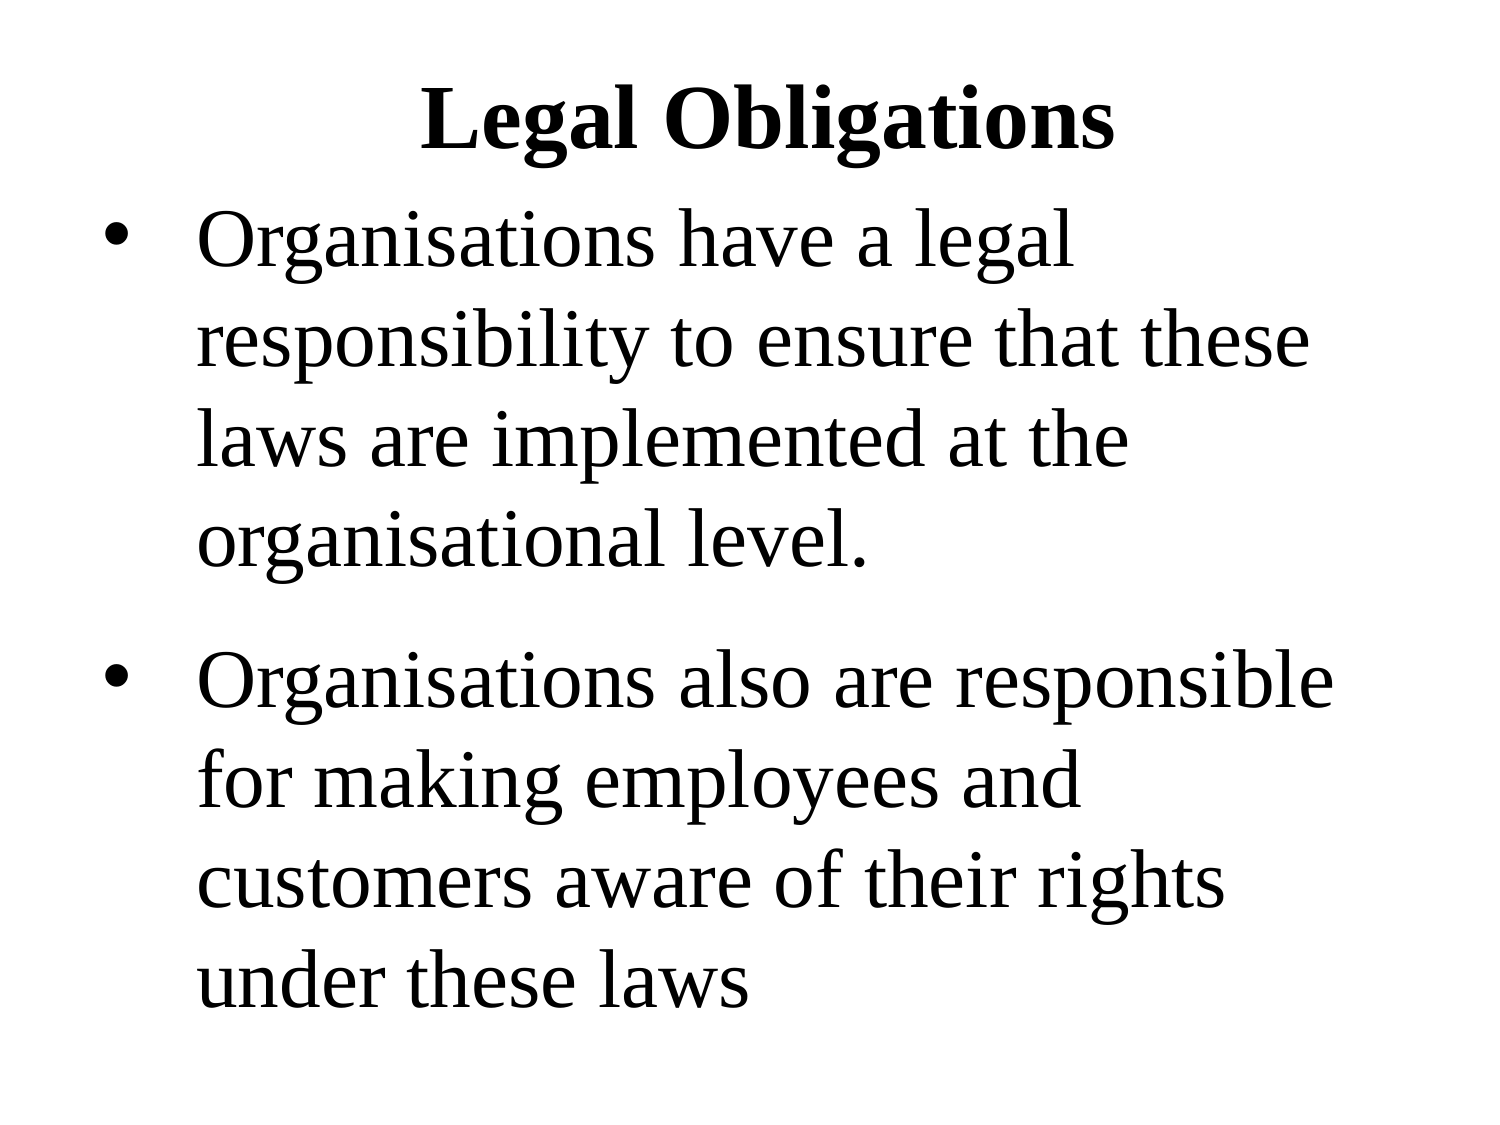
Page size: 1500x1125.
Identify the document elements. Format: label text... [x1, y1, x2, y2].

text_box Organisations have a legal responsibility to ensure that these laws are implemented at the organisational level. Organisations also are responsible for making employees and customers aware of their rights under these laws. [87, 175, 1413, 1032]
text_box Legal Obligations [87, 49, 1450, 175]
